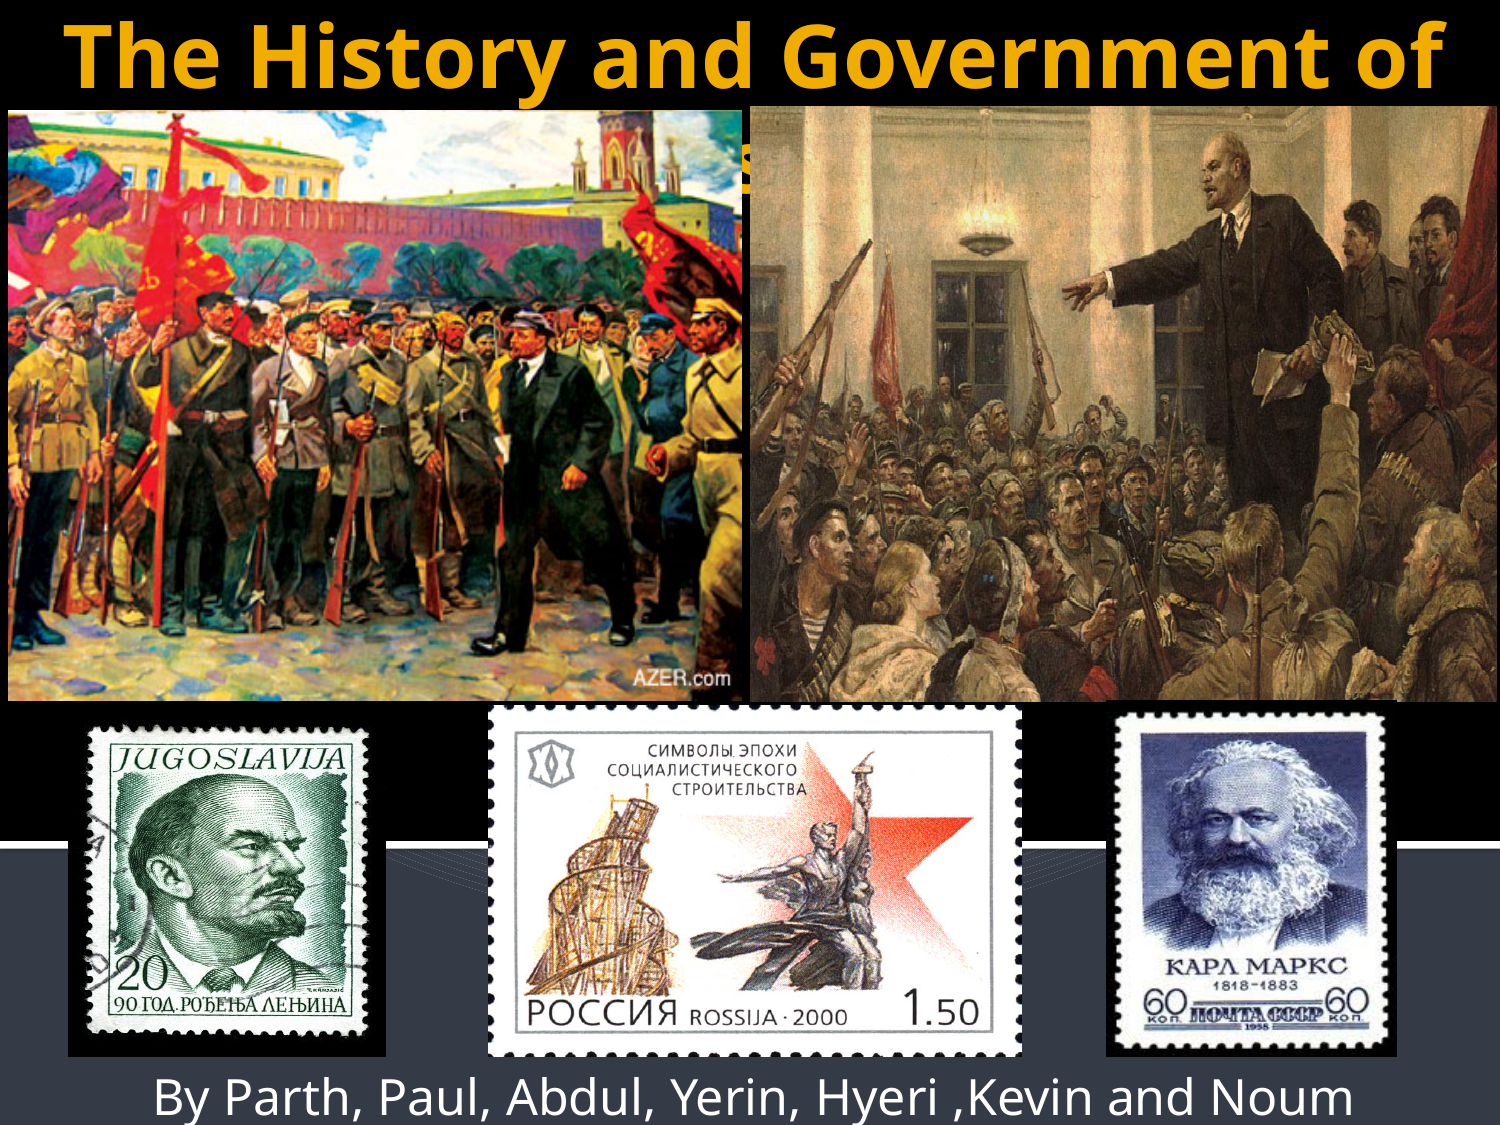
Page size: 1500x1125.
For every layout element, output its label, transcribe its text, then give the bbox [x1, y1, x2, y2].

picture [8, 109, 742, 701]
picture [488, 705, 1022, 1057]
title The History and Government of Russia [0, 0, 1500, 212]
picture [68, 705, 386, 1057]
picture [750, 106, 1497, 1057]
subtitle By Parth, Paul, Abdul, Yerin, Hyeri ,Kevin and Noum [0, 1056, 1497, 1125]
